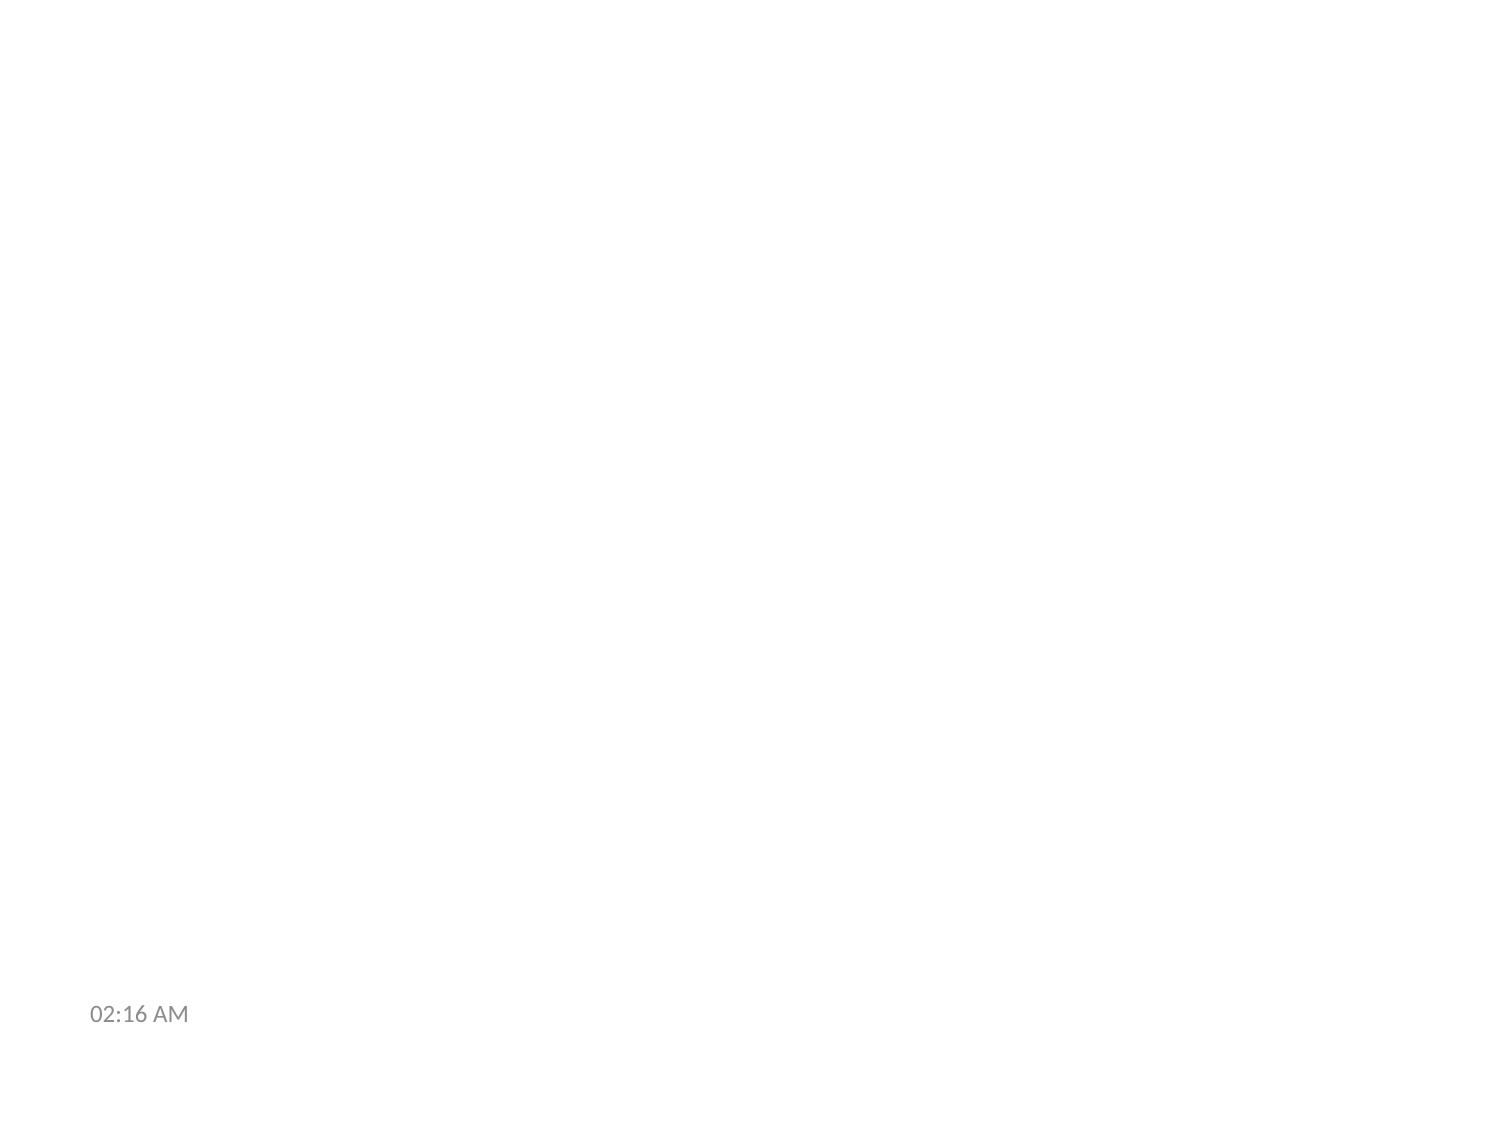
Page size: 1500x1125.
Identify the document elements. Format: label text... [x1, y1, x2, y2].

text_box 3:35 PM [75, 982, 425, 1043]
